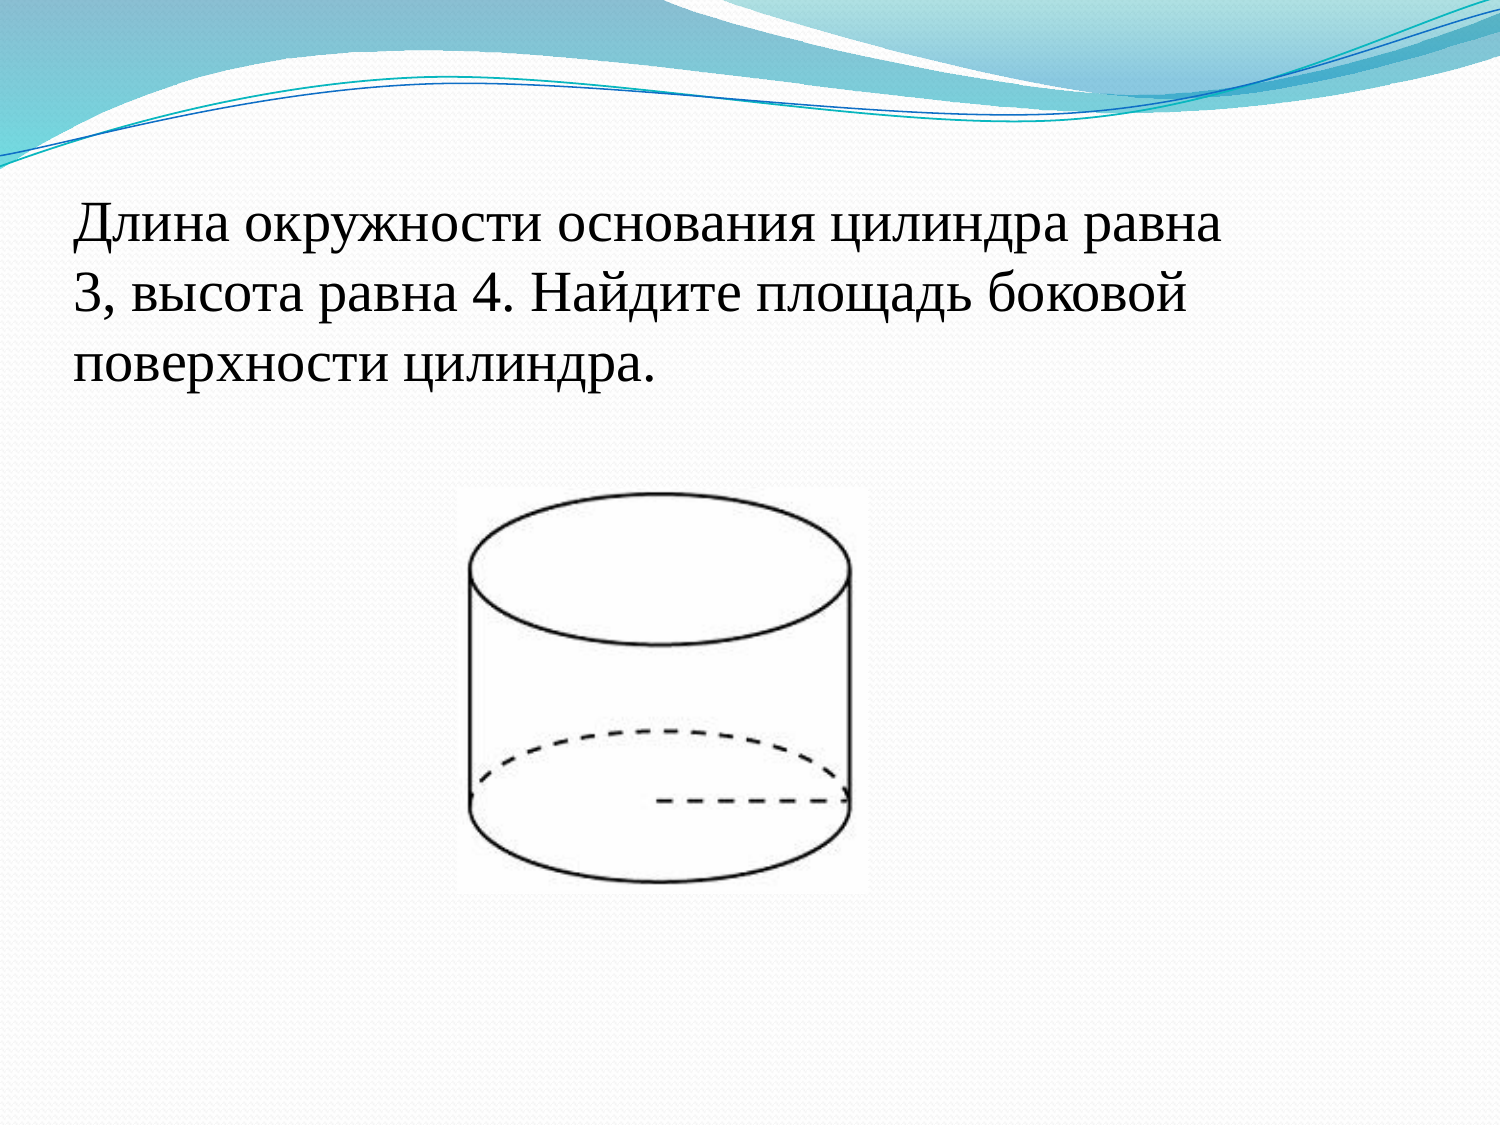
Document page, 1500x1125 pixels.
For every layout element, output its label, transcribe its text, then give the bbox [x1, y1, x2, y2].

picture [456, 487, 868, 894]
text_box Длина окружности основания цилиндра равна 3, высота равна 4. Найдите площадь боковой поверхности цилиндра. [58, 175, 1289, 401]
